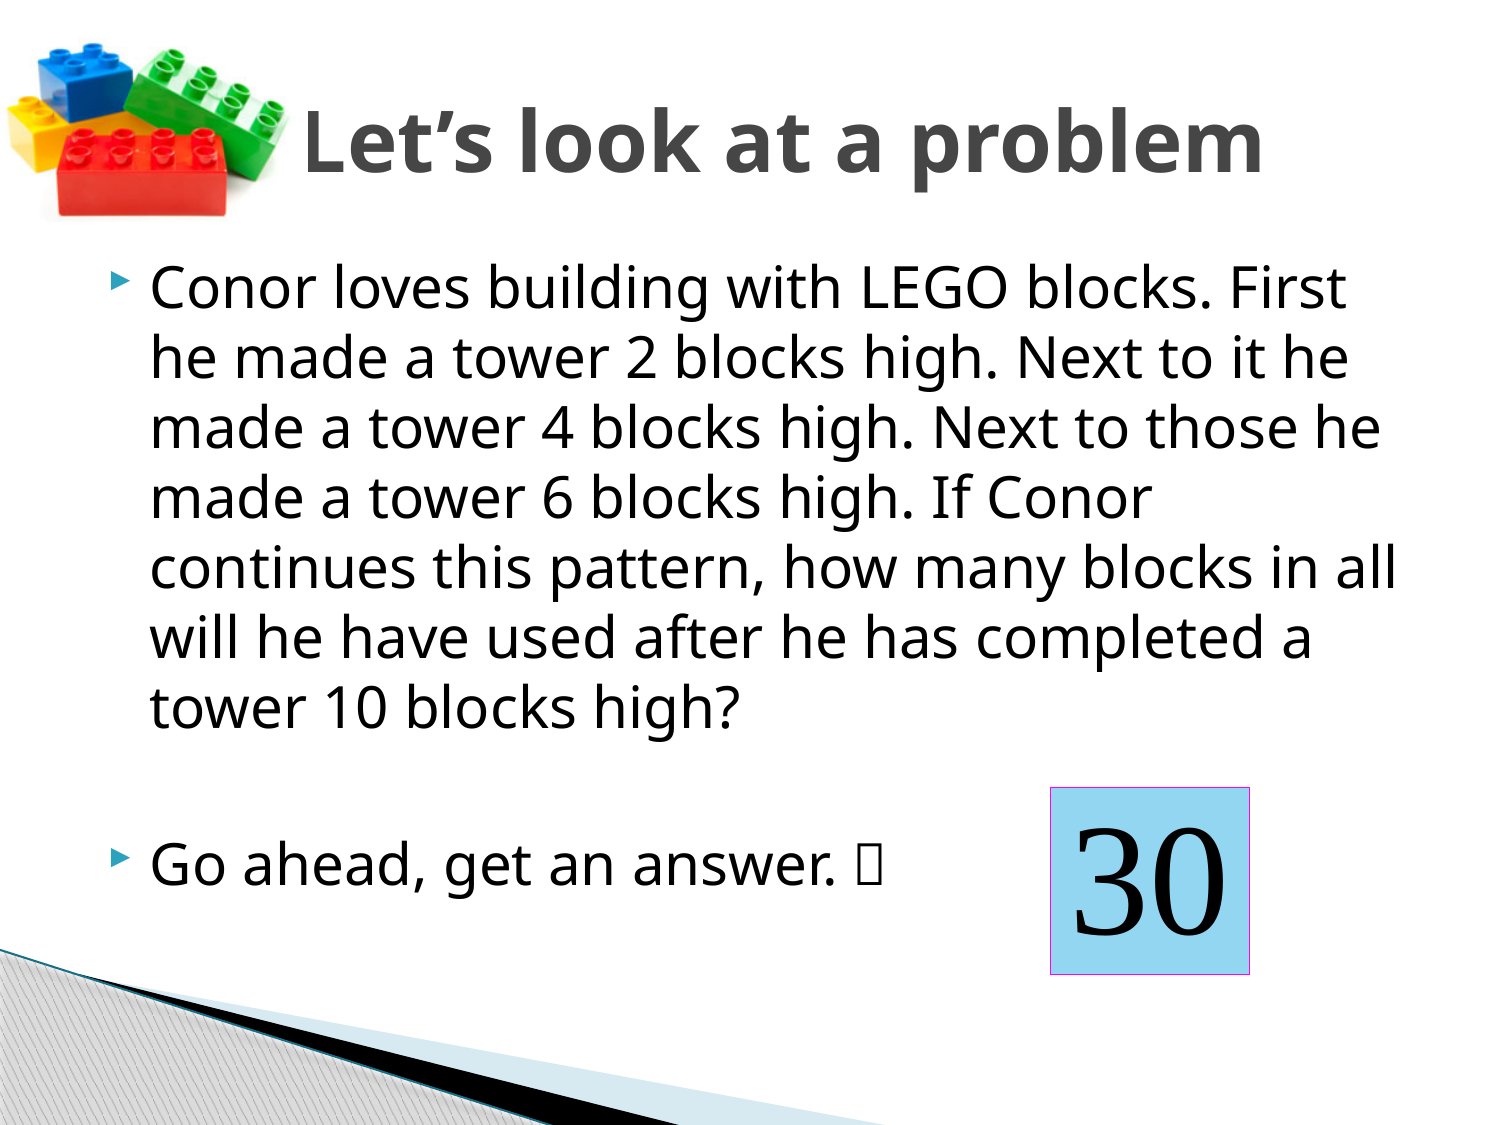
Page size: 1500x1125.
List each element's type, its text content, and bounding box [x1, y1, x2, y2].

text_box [1049, 787, 1251, 975]
title Let’s look at a problem [307, 45, 1425, 233]
picture [0, 37, 308, 223]
list Conor loves building with LEGO blocks. First he made a tower 2 blocks high. Next to it he made a tower 4 blocks high. Next to those he made a tower 6 blocks high. If Conor continues this pattern, how many blocks in all will he have used after he has completed a tower 10 blocks high? Go ahead, get an answer.  [75, 243, 1425, 986]
